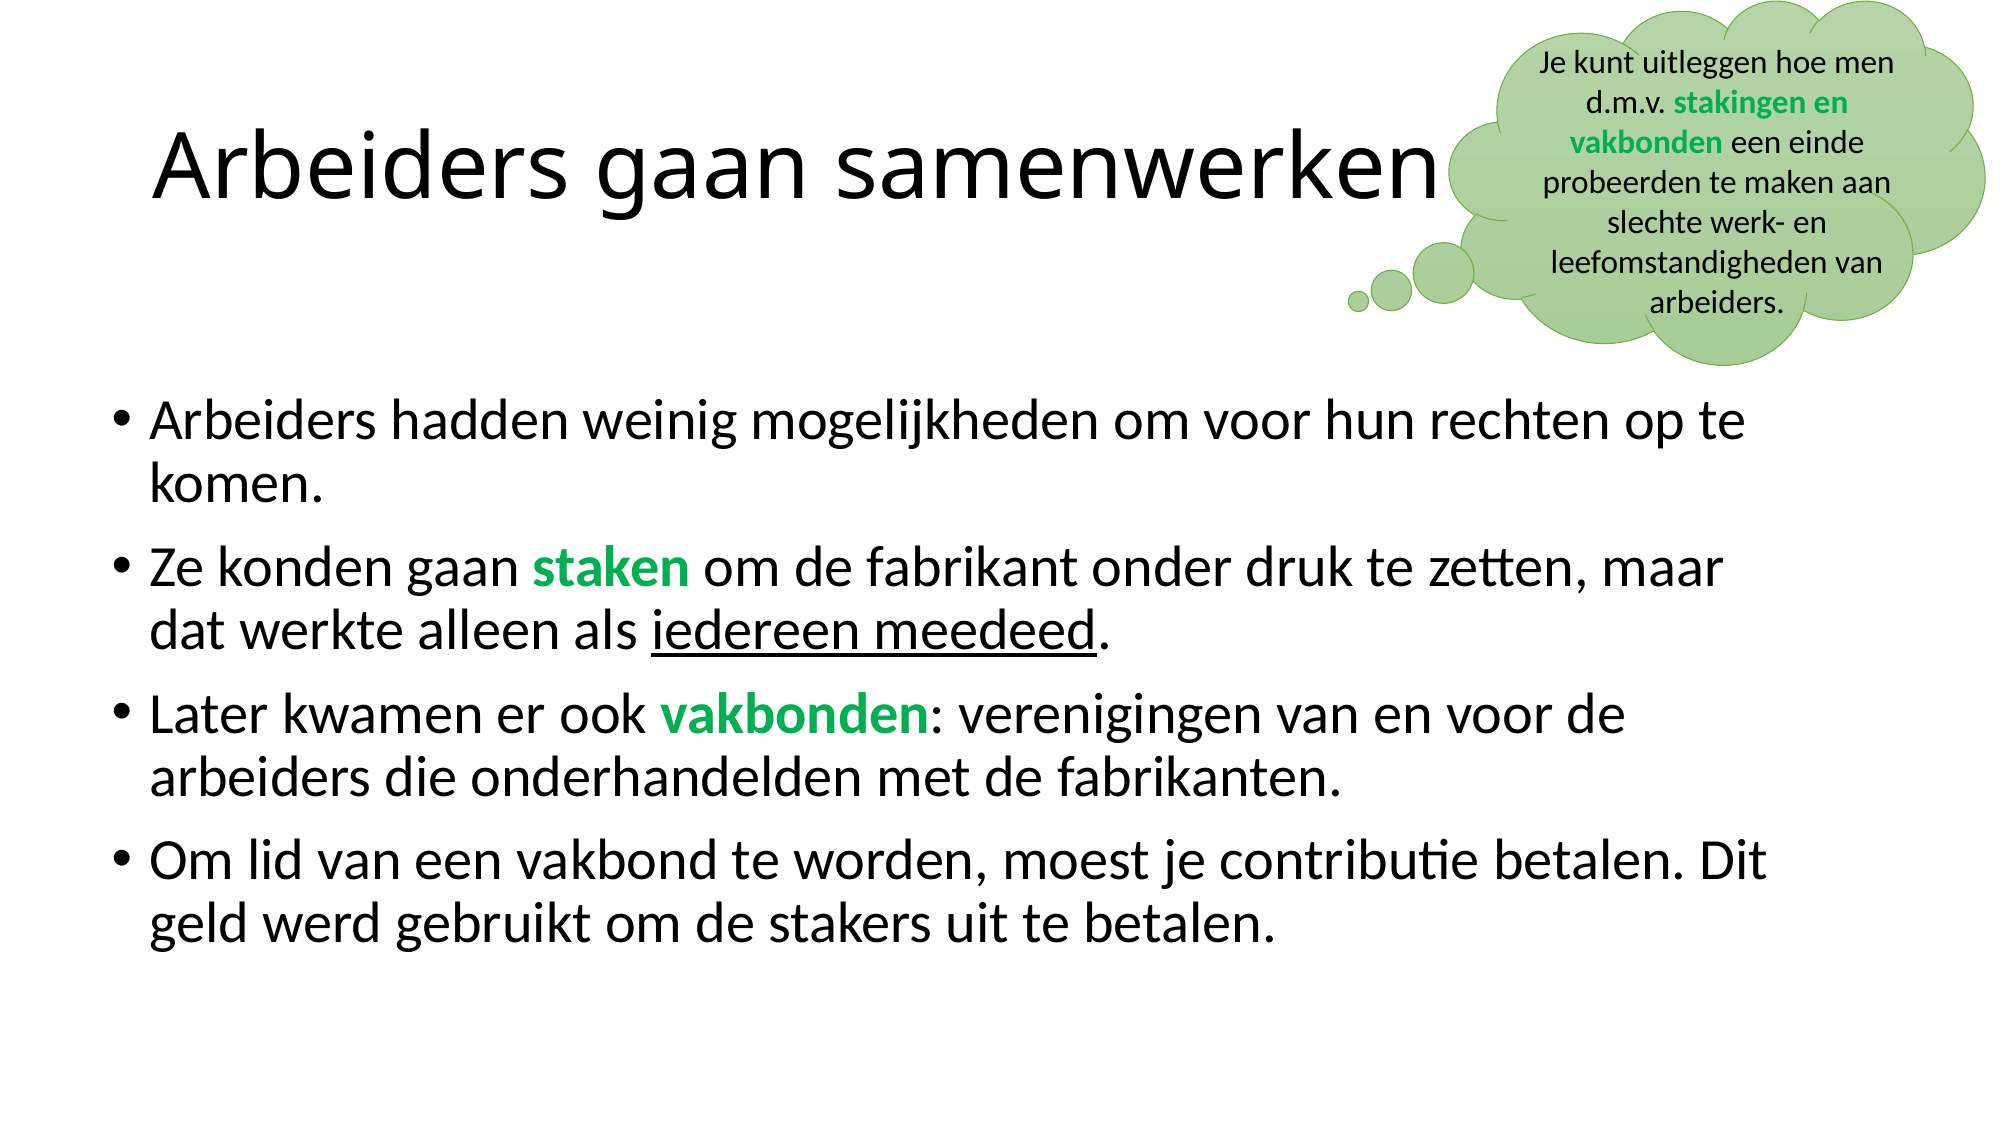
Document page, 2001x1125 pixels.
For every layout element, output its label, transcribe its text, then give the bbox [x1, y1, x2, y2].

text_box Je kunt uitleggen hoe men d.m.v. stakingen en vakbonden een einde probeerden te maken aan slechte werk- en leefomstandigheden van arbeiders. [1508, 33, 1926, 328]
text_box [1370, 269, 1413, 312]
text_box [1926, 46, 1986, 253]
list Arbeiders hadden weinig mogelijkheden om voor hun rechten op te komen. Ze konden gaan staken om de fabrikant onder druk te zetten, maar dat werkte alleen als iedereen meedeed. Later kwamen er ook vakbonden: verenigingen van en voor de arbeiders die onderhandelden met de fabrikanten. Om lid van een vakbond te worden, moest je contributie betalen. Dit geld werd gebruikt om de stakers uit te betalen. [96, 381, 1822, 1055]
text_box [1549, 328, 1796, 366]
text_box [1347, 290, 1370, 313]
title Arbeiders gaan samenwerken [137, 59, 1508, 278]
text_box [1412, 71, 1508, 304]
text_box [1630, 0, 1921, 33]
